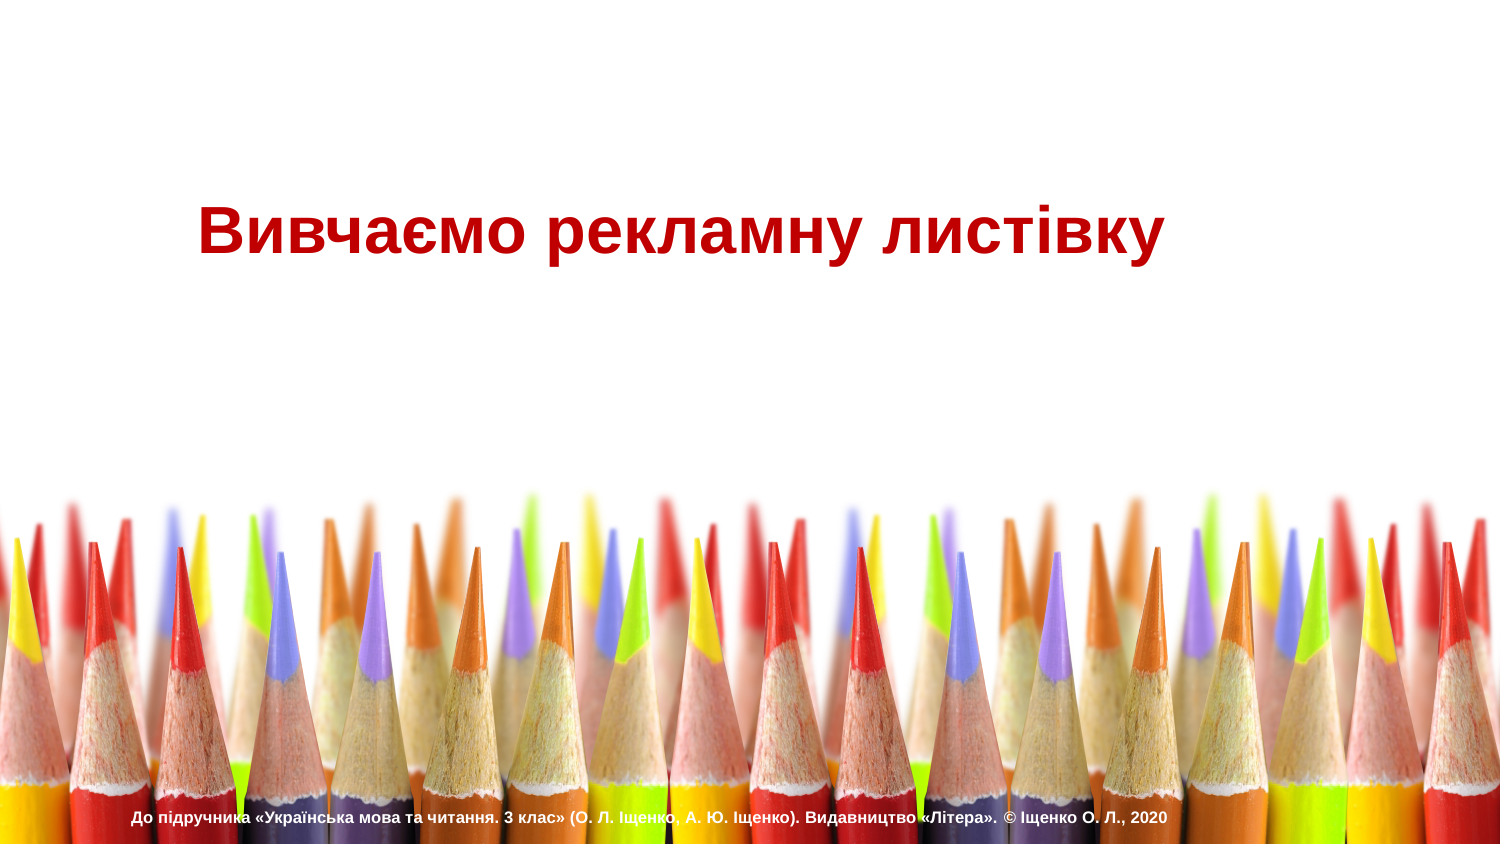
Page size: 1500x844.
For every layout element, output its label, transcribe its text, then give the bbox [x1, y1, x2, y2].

picture [0, 484, 1500, 844]
text_box До підручника «Українська мова та читання. 3 клас» (О. Л. Іщенко, А. Ю. Іщенко). Видавництво «Літера». © Іщенко О. Л., 2020 [0, 799, 1400, 844]
text_box Вивчаємо рекламну листівку [182, 173, 1495, 274]
